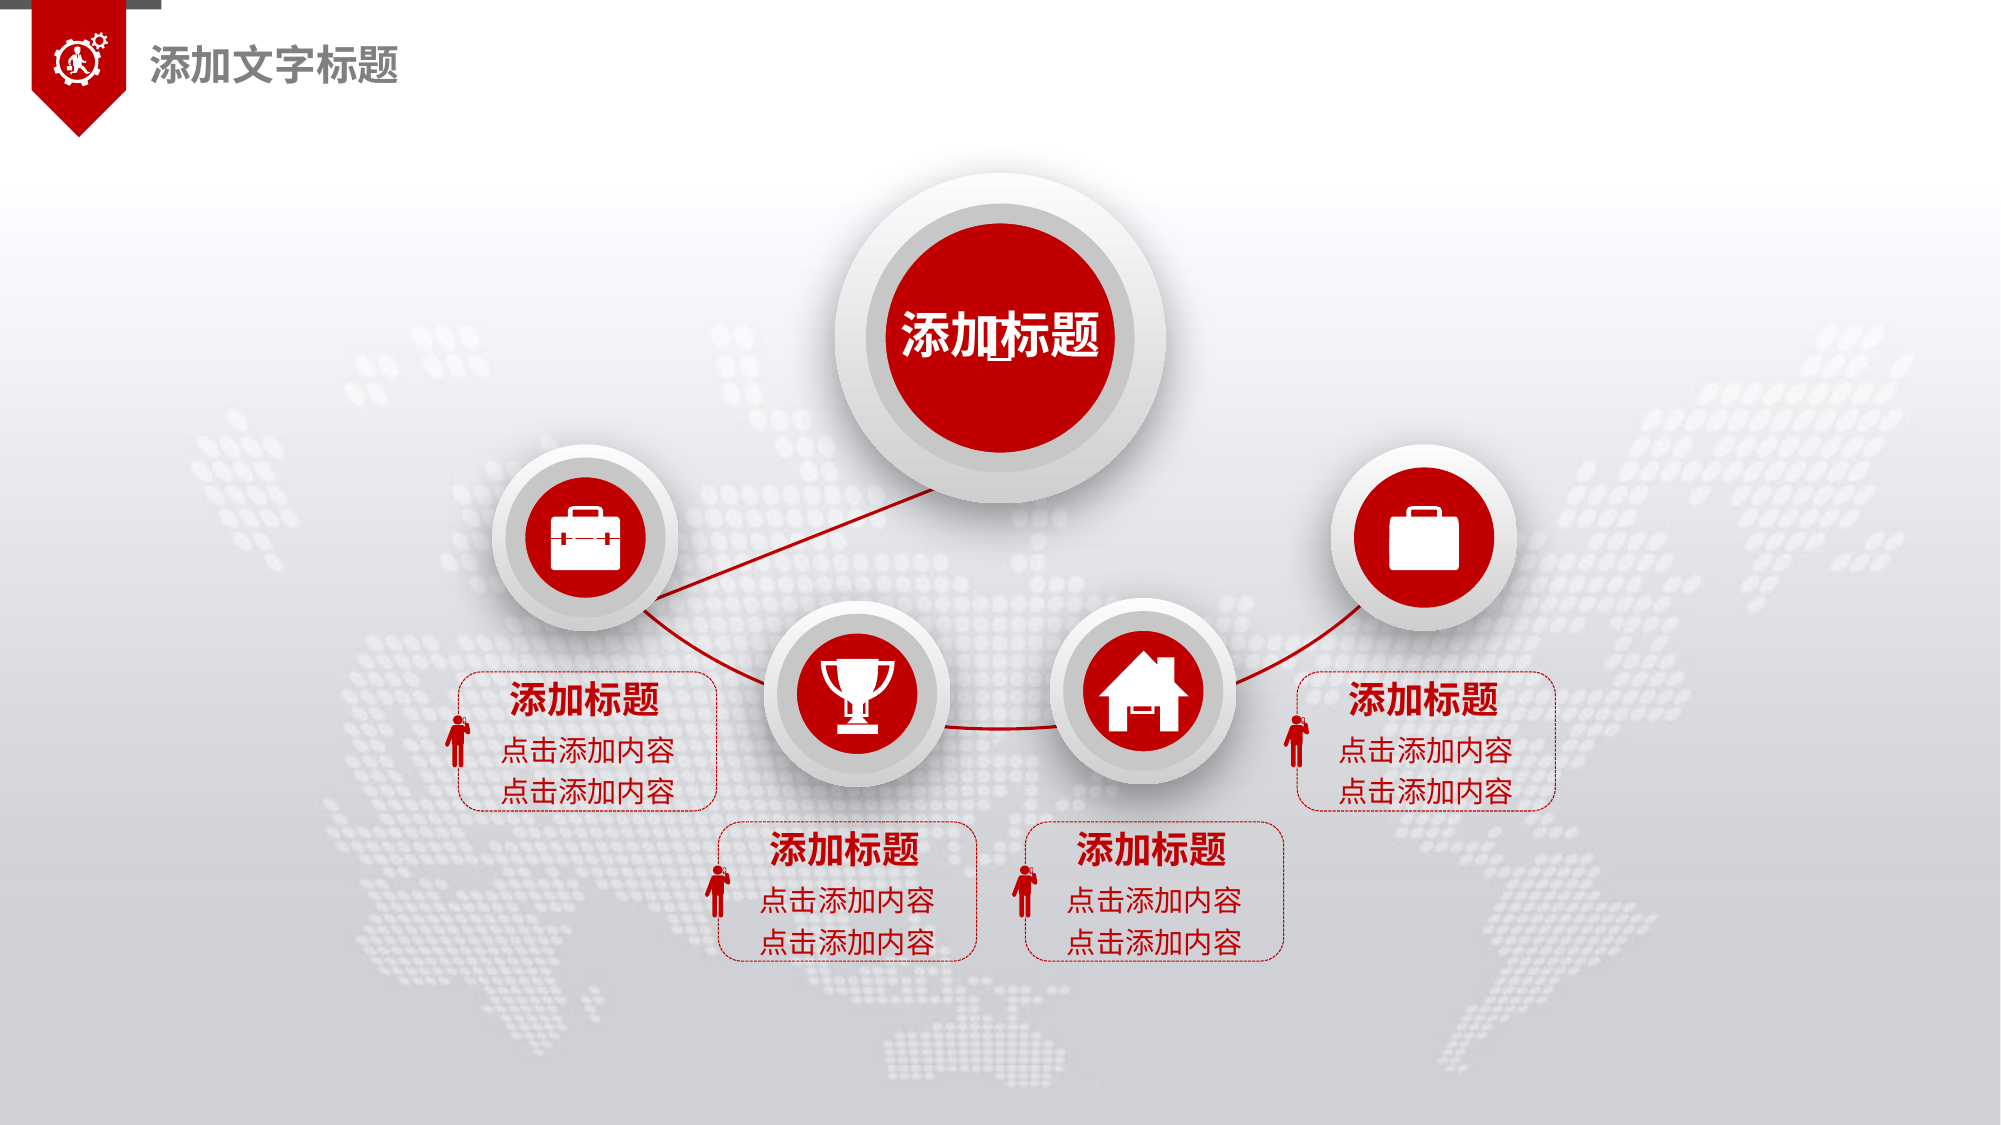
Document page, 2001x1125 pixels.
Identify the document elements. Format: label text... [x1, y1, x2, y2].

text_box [1330, 444, 1518, 631]
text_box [444, 668, 717, 815]
text_box [129, 0, 164, 12]
text_box [0, 0, 29, 12]
text_box [1004, 530, 1326, 732]
picture [0, 0, 2001, 1125]
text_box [1049, 597, 1237, 785]
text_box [31, 0, 127, 138]
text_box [1011, 818, 1284, 965]
text_box [678, 530, 995, 732]
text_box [704, 818, 977, 965]
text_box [492, 444, 679, 631]
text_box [1283, 668, 1556, 818]
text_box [1389, 505, 1460, 571]
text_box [820, 658, 895, 735]
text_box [763, 600, 951, 788]
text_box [550, 505, 621, 571]
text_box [834, 172, 1166, 504]
text_box 添加文字标题 [137, 33, 457, 95]
